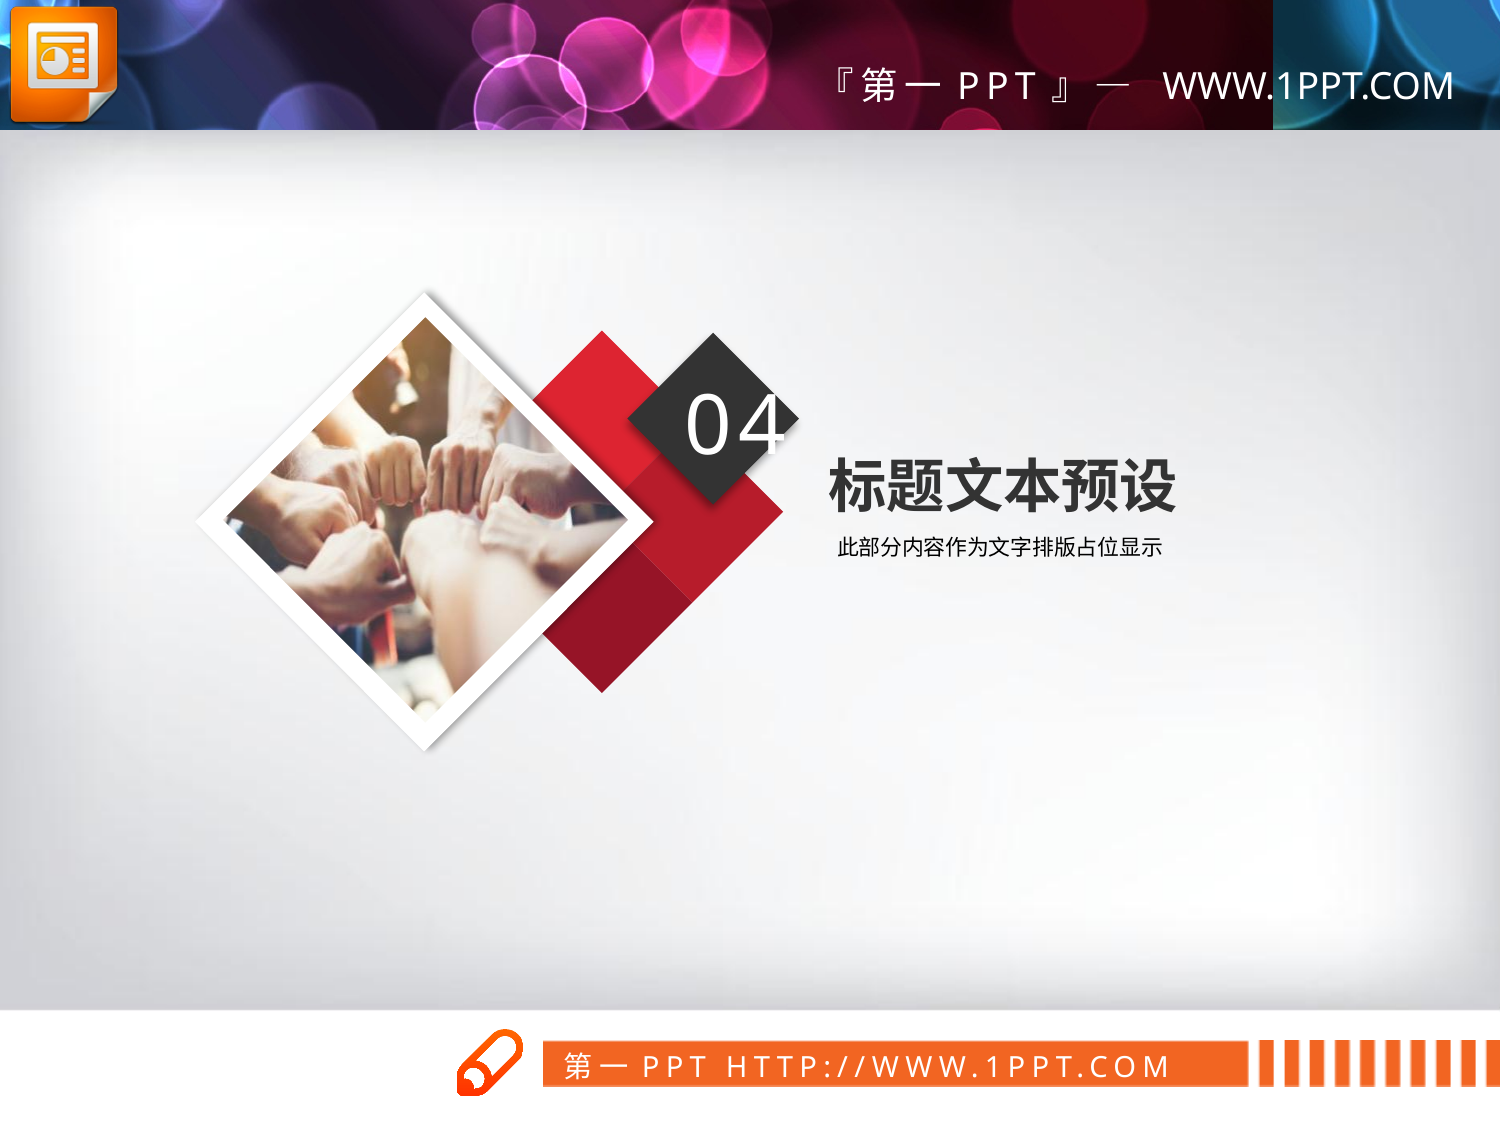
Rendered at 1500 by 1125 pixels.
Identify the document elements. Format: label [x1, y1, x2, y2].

picture [0, 0, 1500, 1012]
text_box [194, 292, 654, 752]
text_box [658, 332, 824, 505]
text_box [658, 513, 784, 694]
picture [543, 1040, 1500, 1087]
text_box [769, 419, 1266, 565]
